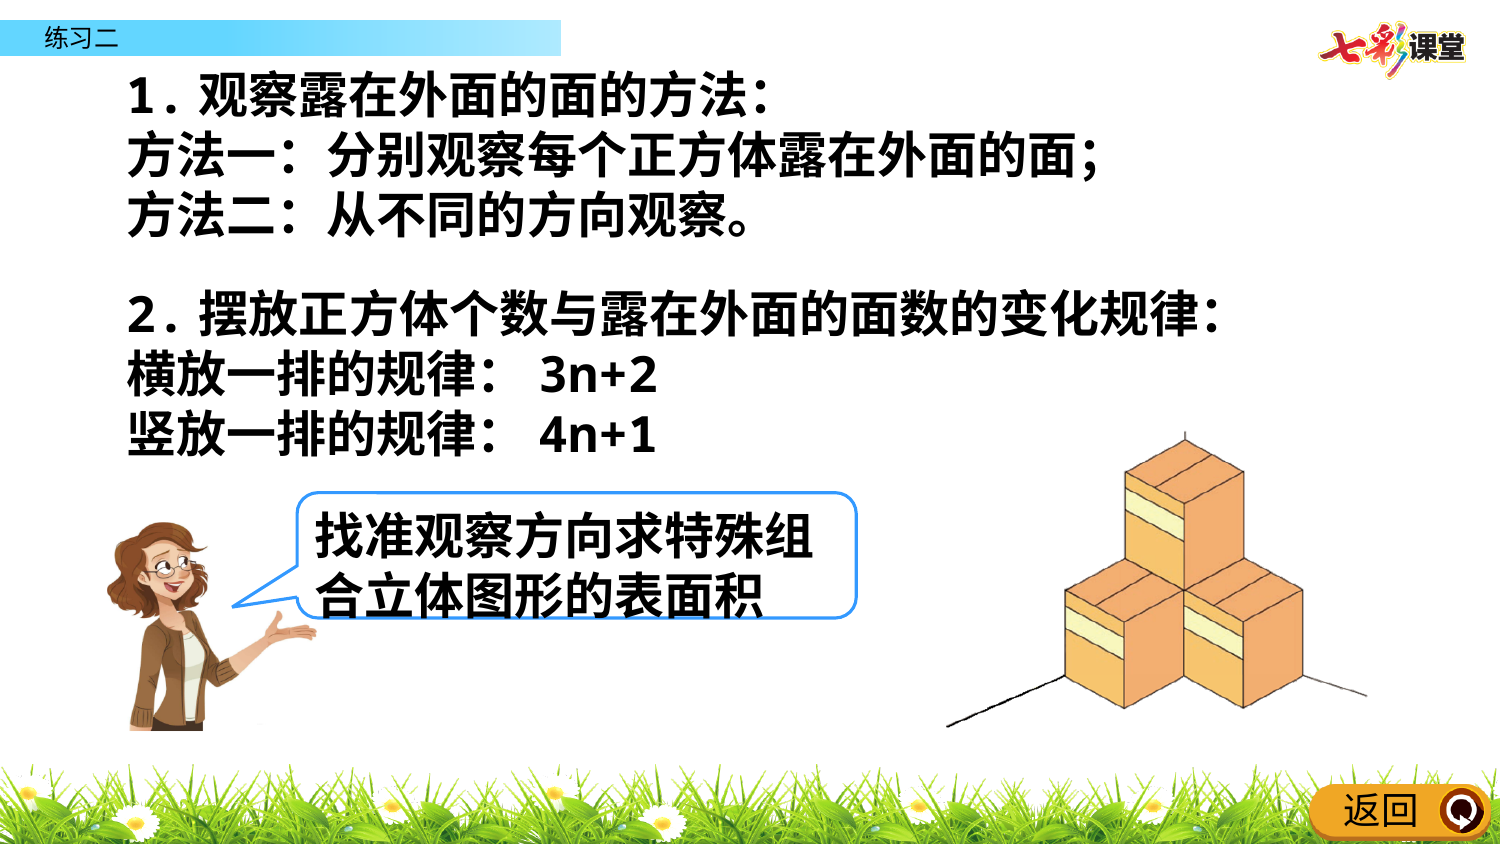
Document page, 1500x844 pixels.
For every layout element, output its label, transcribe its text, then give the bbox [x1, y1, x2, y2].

picture [104, 520, 318, 732]
text_box 1.观察露在外面的面的方法： 方法一：分别观察每个正方体露在外面的面； 方法二：从不同的方向观察。 [112, 55, 1117, 235]
picture [926, 416, 1371, 743]
text_box 2.摆放正方体个数与露在外面的面数的变化规律： 横放一排的规律：3n+2 竖放一排的规律：4n+1 [112, 235, 1215, 470]
picture [1316, 20, 1468, 80]
picture [0, 764, 1500, 844]
text_box 找准观察方向求特殊组合立体图形的表面积 [297, 492, 857, 619]
